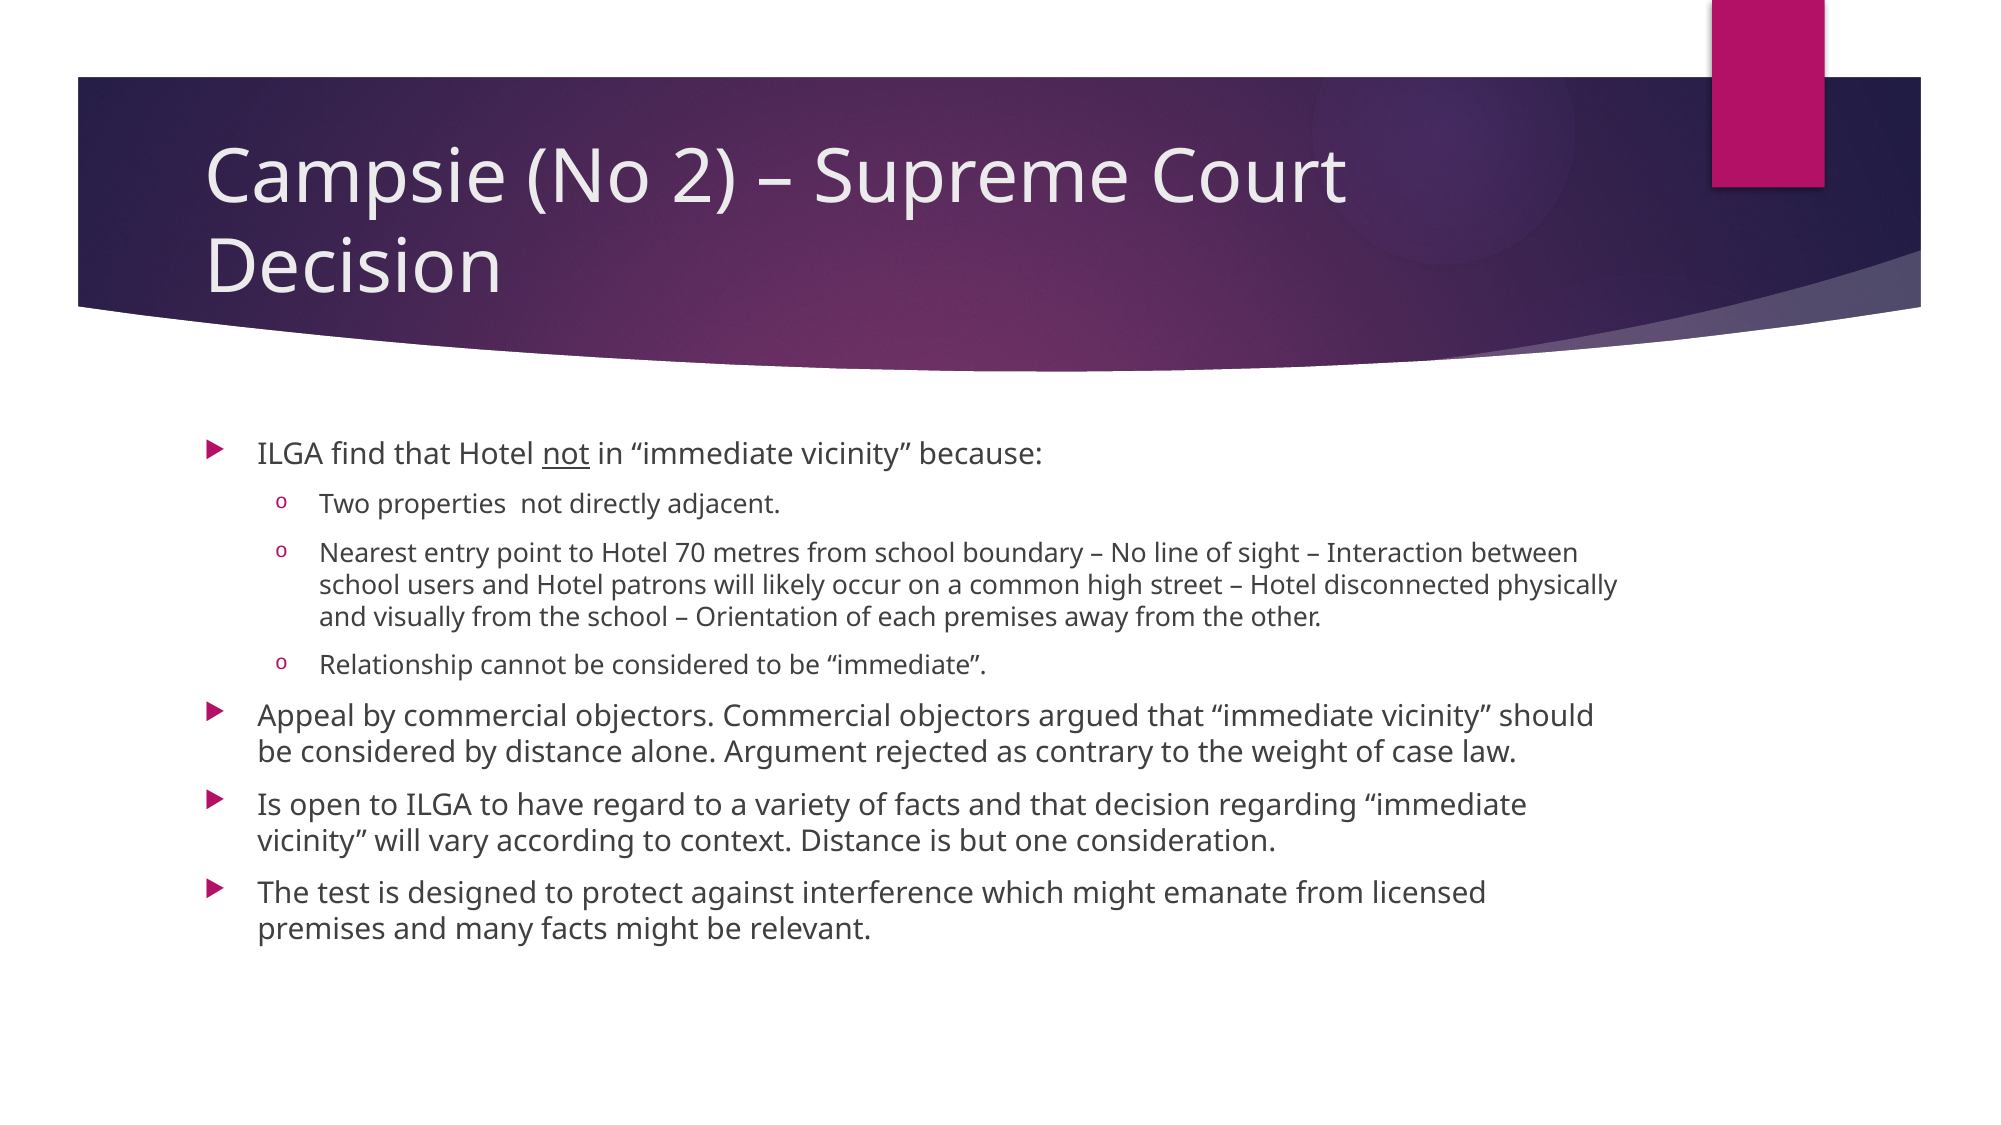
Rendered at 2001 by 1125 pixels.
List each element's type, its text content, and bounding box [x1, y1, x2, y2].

list ILGA find that Hotel not in “immediate vicinity” because: Two properties not directly adjacent. Nearest entry point to Hotel 70 metres from school boundary – No line of sight – Interaction between school users and Hotel patrons will likely occur on a common high street – Hotel disconnected physically and visually from the school – Orientation of each premises away from the other. Relationship cannot be considered to be “immediate”. Appeal by commercial objectors. Commercial objectors argued that “immediate vicinity” should be considered by distance alone. Argument rejected as contrary to the weight of case law. Is open to ILGA to have regard to a variety of facts and that decision regarding “immediate vicinity” will vary according to context. Distance is but one consideration. The test is designed to protect against interference which might emanate from licensed premises and many facts might be relevant. [189, 427, 1638, 988]
title Campsie (No 2) – Supreme Court Decision [189, 159, 1627, 276]
